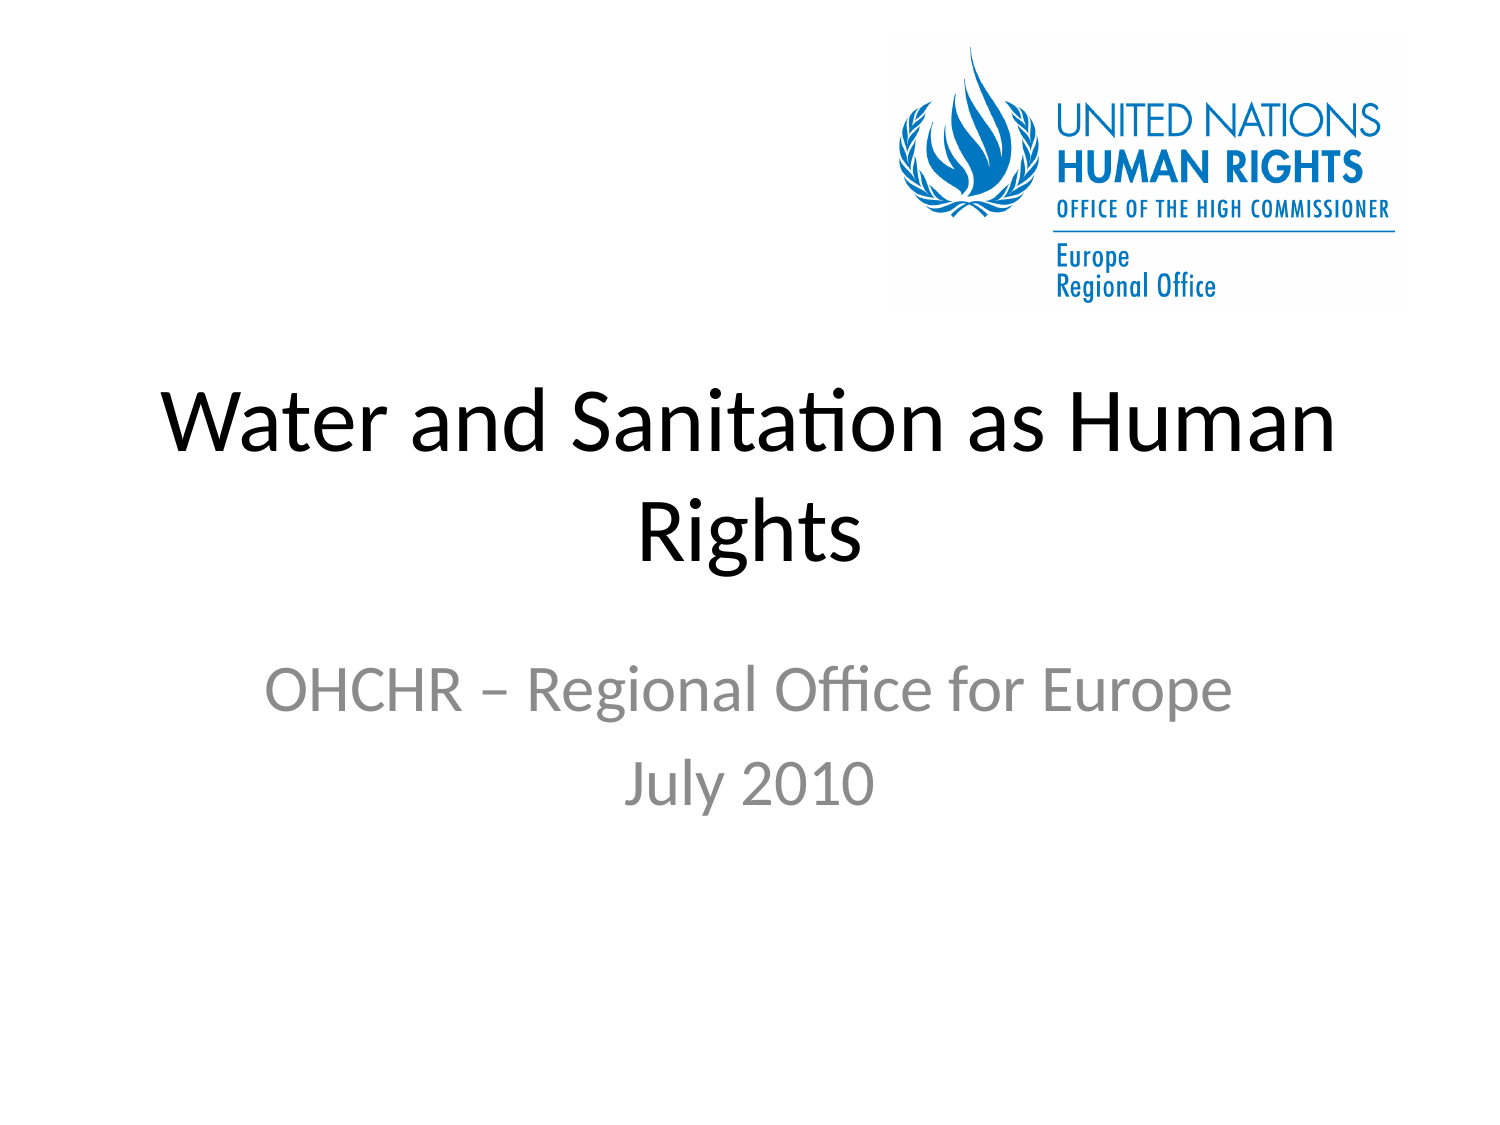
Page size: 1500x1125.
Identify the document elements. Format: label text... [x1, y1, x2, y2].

picture [887, 37, 1410, 313]
title Water and Sanitation as Human Rights [112, 349, 1388, 591]
subtitle OHCHR – Regional Office for Europe July 2010 [224, 637, 1276, 926]
